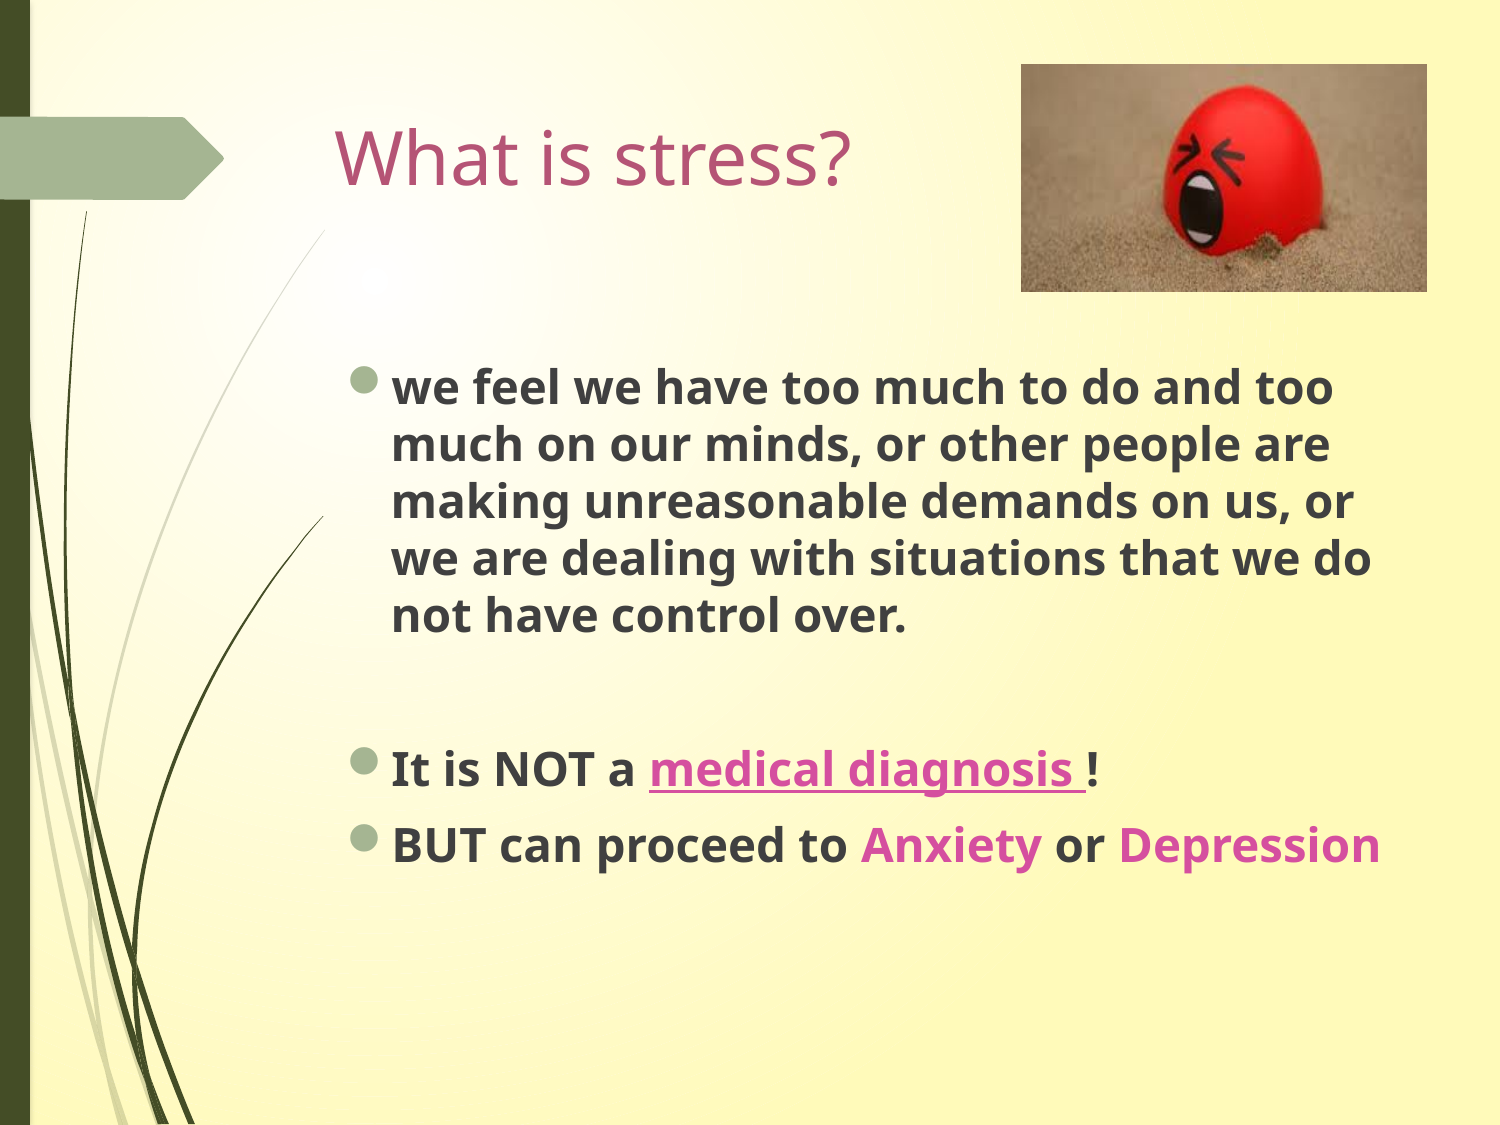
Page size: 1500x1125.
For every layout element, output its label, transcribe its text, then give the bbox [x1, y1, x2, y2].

title What is stress? [319, 102, 1400, 313]
picture [1021, 64, 1427, 292]
list we feel we have too much to do and too much on our minds, or other people are making unreasonable demands on us, or we are dealing with situations that we do not have control over. It is NOT a medical diagnosis ! BUT can proceed to Anxiety or Depression [318, 350, 1400, 970]
